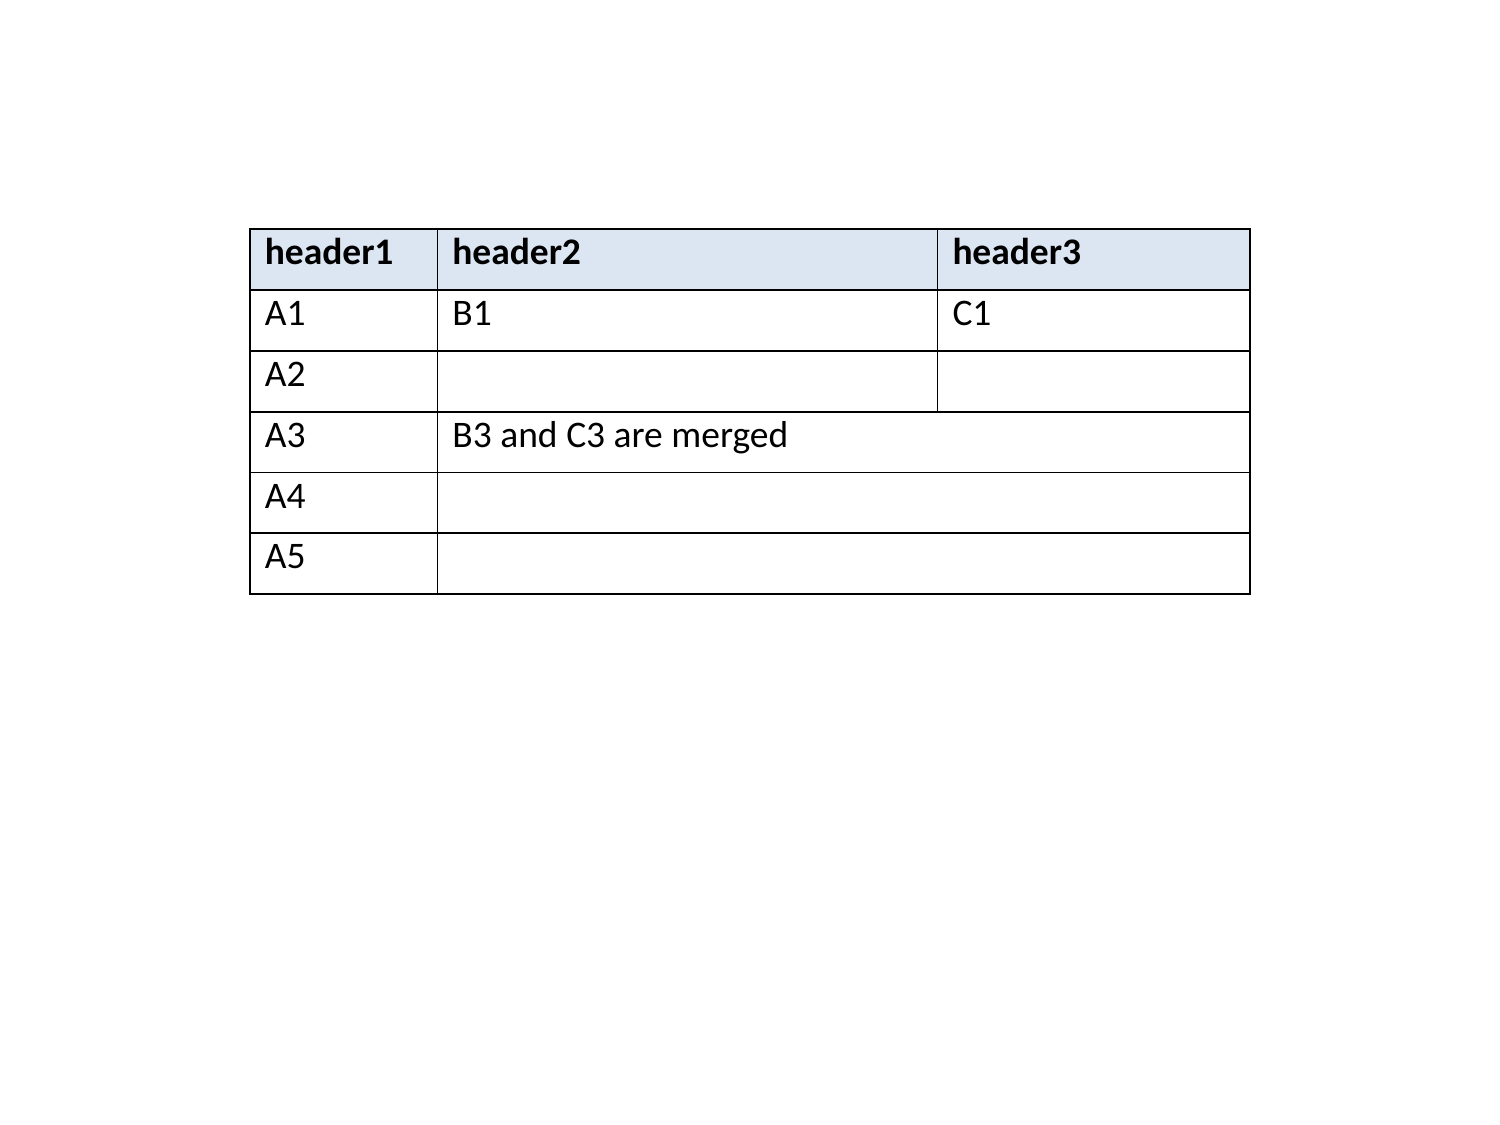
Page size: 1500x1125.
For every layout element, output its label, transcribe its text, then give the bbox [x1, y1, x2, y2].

table_cell [438, 352, 937, 411]
table_header header2 [438, 230, 937, 289]
table_cell [938, 352, 1249, 411]
table_cell B1 [438, 291, 937, 350]
table_cell B3 and C3 are merged [438, 413, 1249, 472]
table_header header3 [938, 230, 1249, 289]
table_cell A1 [251, 291, 437, 350]
table_cell A3 [251, 413, 437, 472]
table_cell A4 [251, 473, 437, 532]
table_cell [438, 534, 1249, 593]
table_cell C1 [938, 291, 1249, 350]
table_cell A5 [251, 534, 437, 593]
table_cell [438, 473, 1249, 532]
table_header header1 [251, 230, 437, 289]
table_cell A2 [251, 352, 437, 411]
